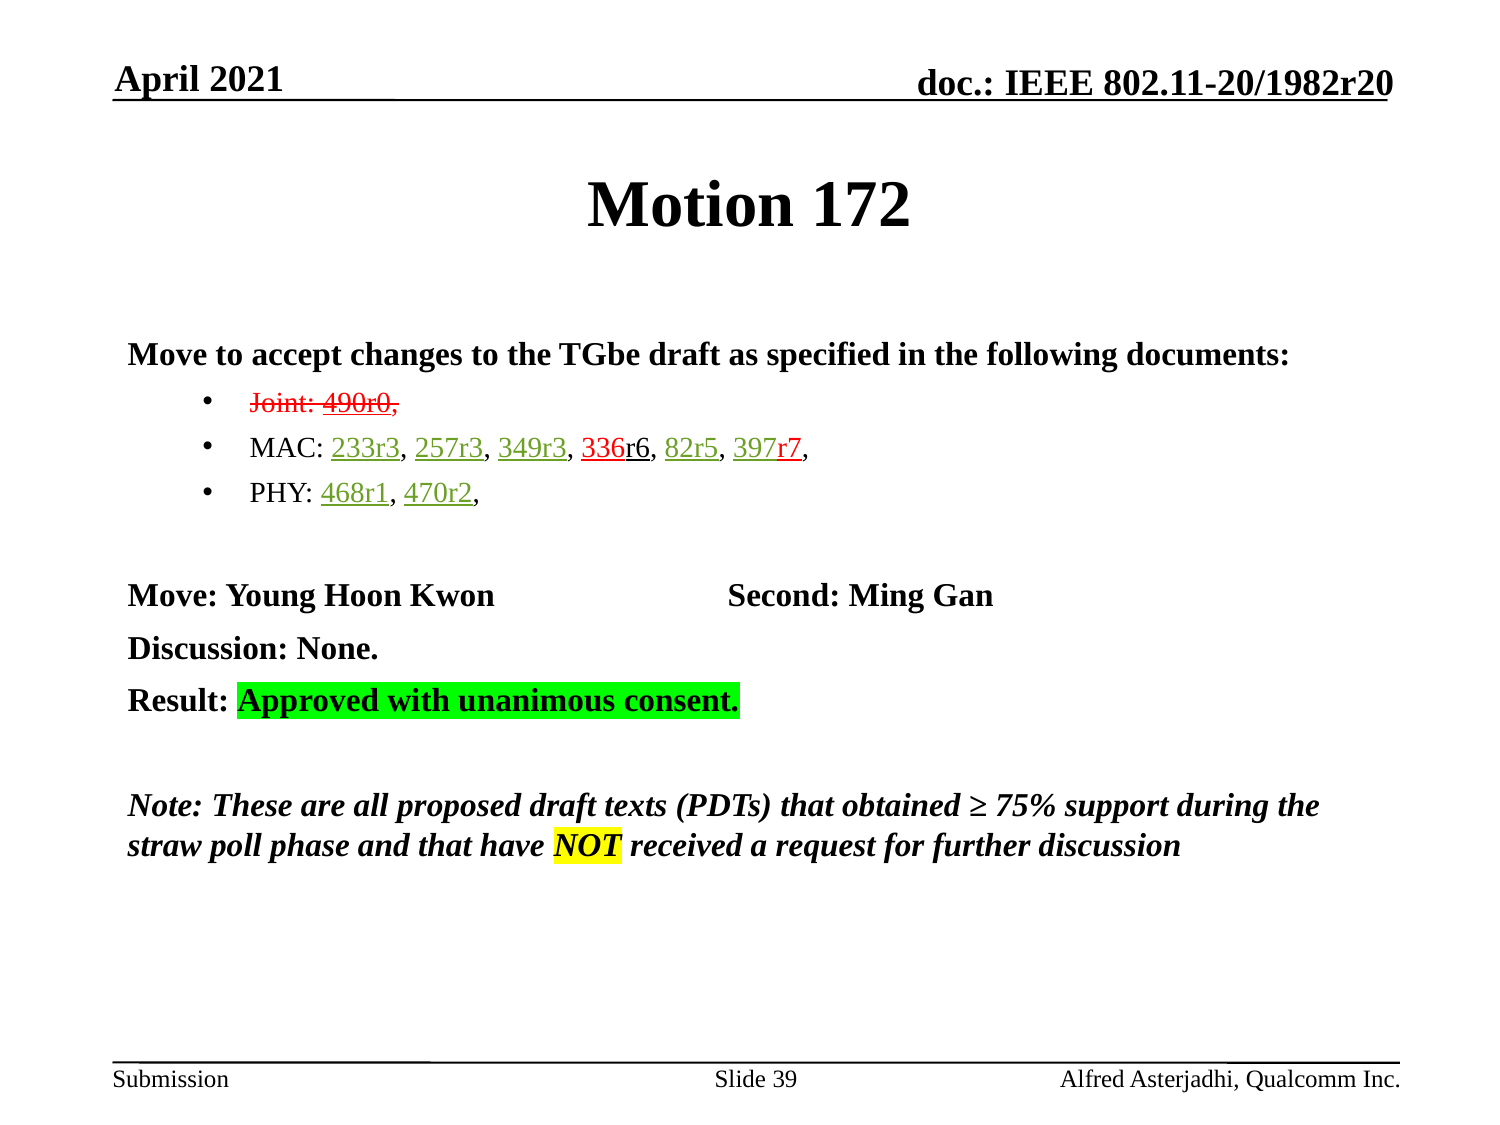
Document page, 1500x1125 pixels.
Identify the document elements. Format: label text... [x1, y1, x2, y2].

footer Alfred Asterjadhi, Qualcomm Inc. [878, 1061, 1402, 1093]
list Move to accept changes to the TGbe draft as specified in the following documents: Joint: 490r0, MAC: 233r3, 257r3, 349r3, 336r6, 82r5, 397r7, PHY: 468r1, 470r2, Move: Young Hoon Kwon Second: Ming Gan Discussion: None. Result: Approved with unanimous consent. Note: These are all proposed draft texts (PDTs) that obtained ≥ 75% support during the straw poll phase and that have NOT received a request for further discussion [112, 324, 1388, 1000]
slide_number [114, 54, 423, 100]
slide_number Slide 39 [712, 1061, 800, 1123]
title Motion 172 [112, 112, 1388, 288]
